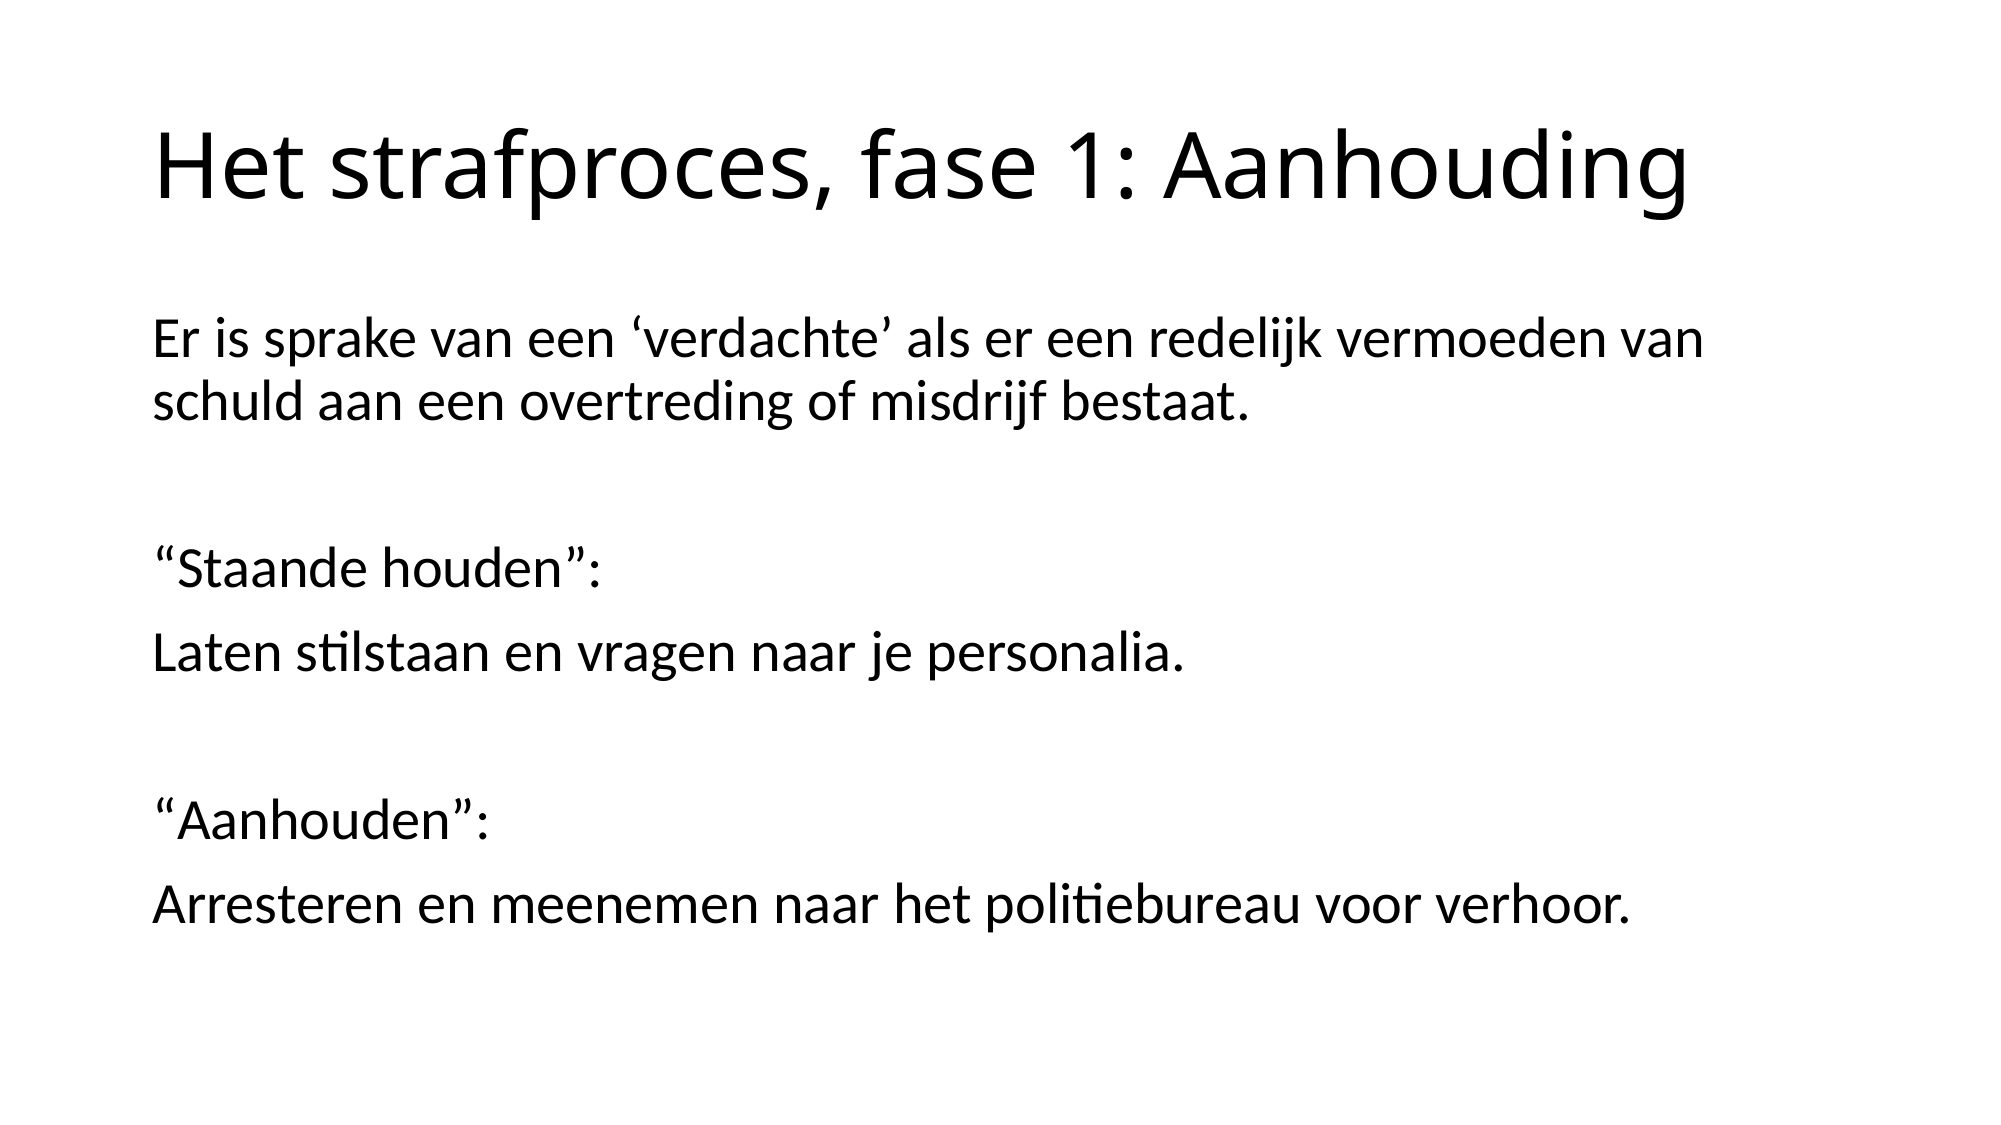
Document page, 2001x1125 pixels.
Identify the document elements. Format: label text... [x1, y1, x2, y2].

list Er is sprake van een ‘verdachte’ als er een redelijk vermoeden van schuld aan een overtreding of misdrijf bestaat. “Staande houden”: Laten stilstaan en vragen naar je personalia. “Aanhouden”: Arresteren en meenemen naar het politiebureau voor verhoor. [137, 299, 1863, 1014]
title Het strafproces, fase 1: Aanhouding [137, 59, 1863, 278]
